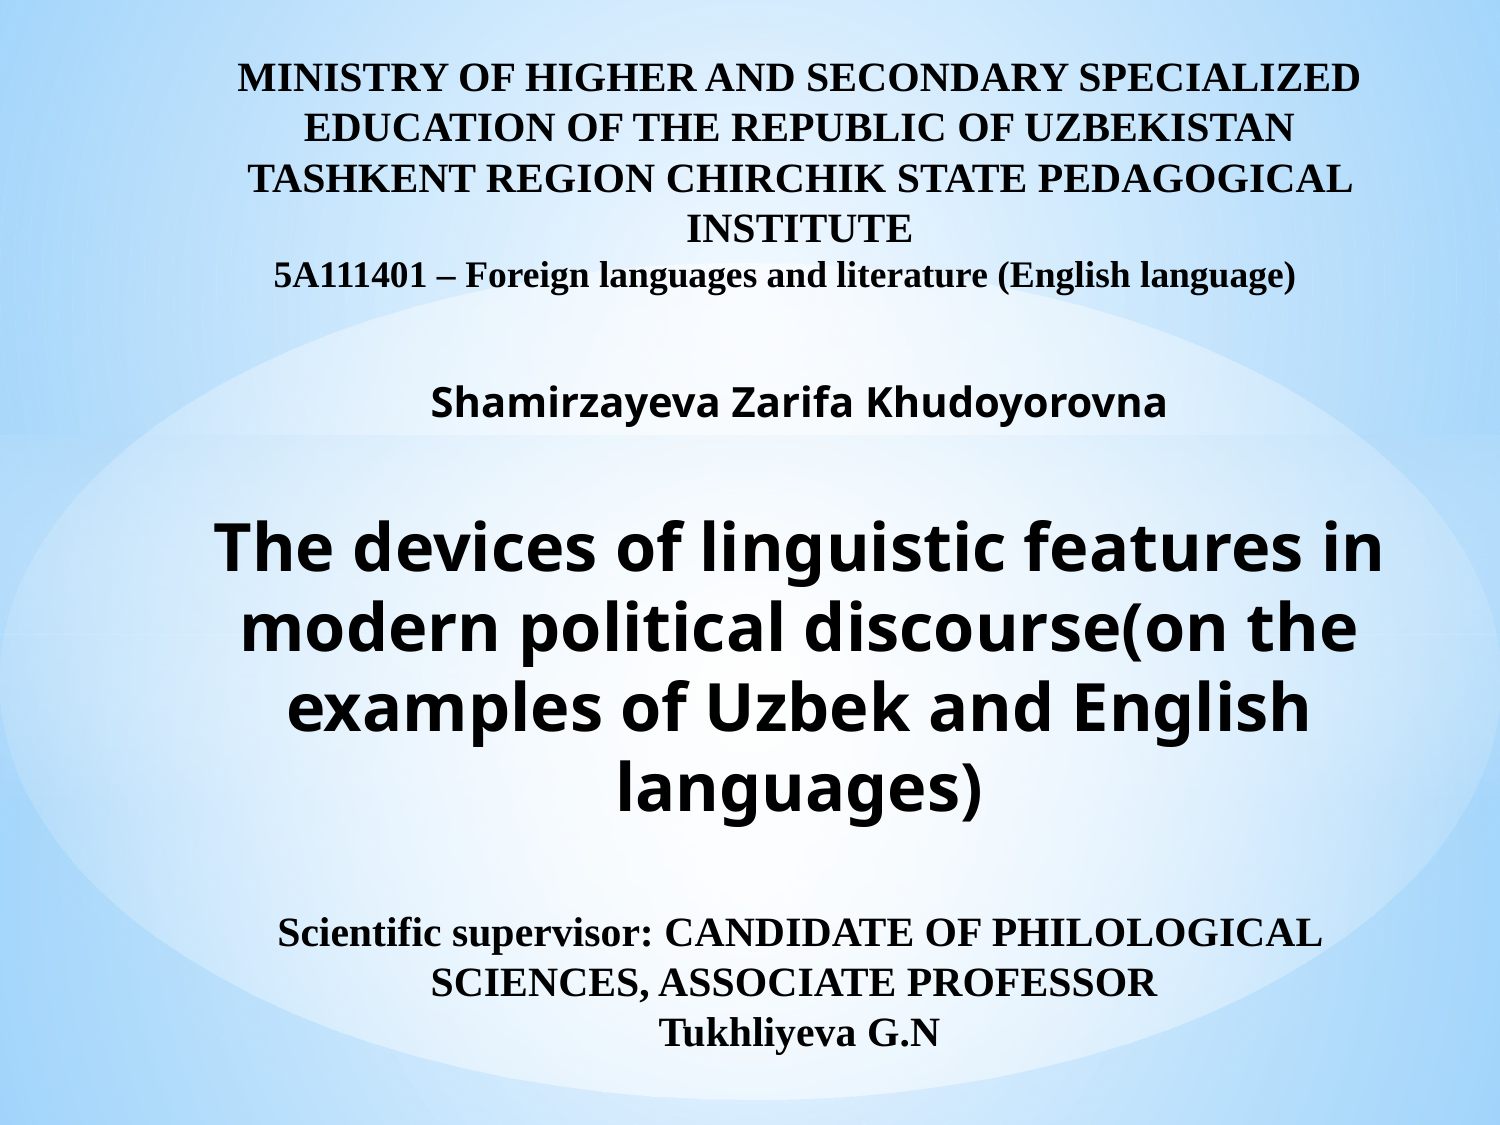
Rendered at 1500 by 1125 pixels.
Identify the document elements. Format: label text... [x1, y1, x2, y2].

title MINISTRY OF HIGHER AND SECONDARY SPECIALIZED EDUCATION OF THE REPUBLIC OF UZBEKISTAN TASHKENT REGION CHIRCHIK STATE PEDAGOGICAL INSTITUTE 5А111401 – Foreign languages and literature (English language) Shamirzayeva Zarifa Khudoyorovna The devices of linguistic features in modern political discourse(on the examples of Uzbek and English languages) Scientific supervisor: CANDIDATE OF PHILOLOGICAL SCIENCES, ASSOCIATE PROFESSOR Tukhliyeva G.N [134, 42, 1436, 1024]
